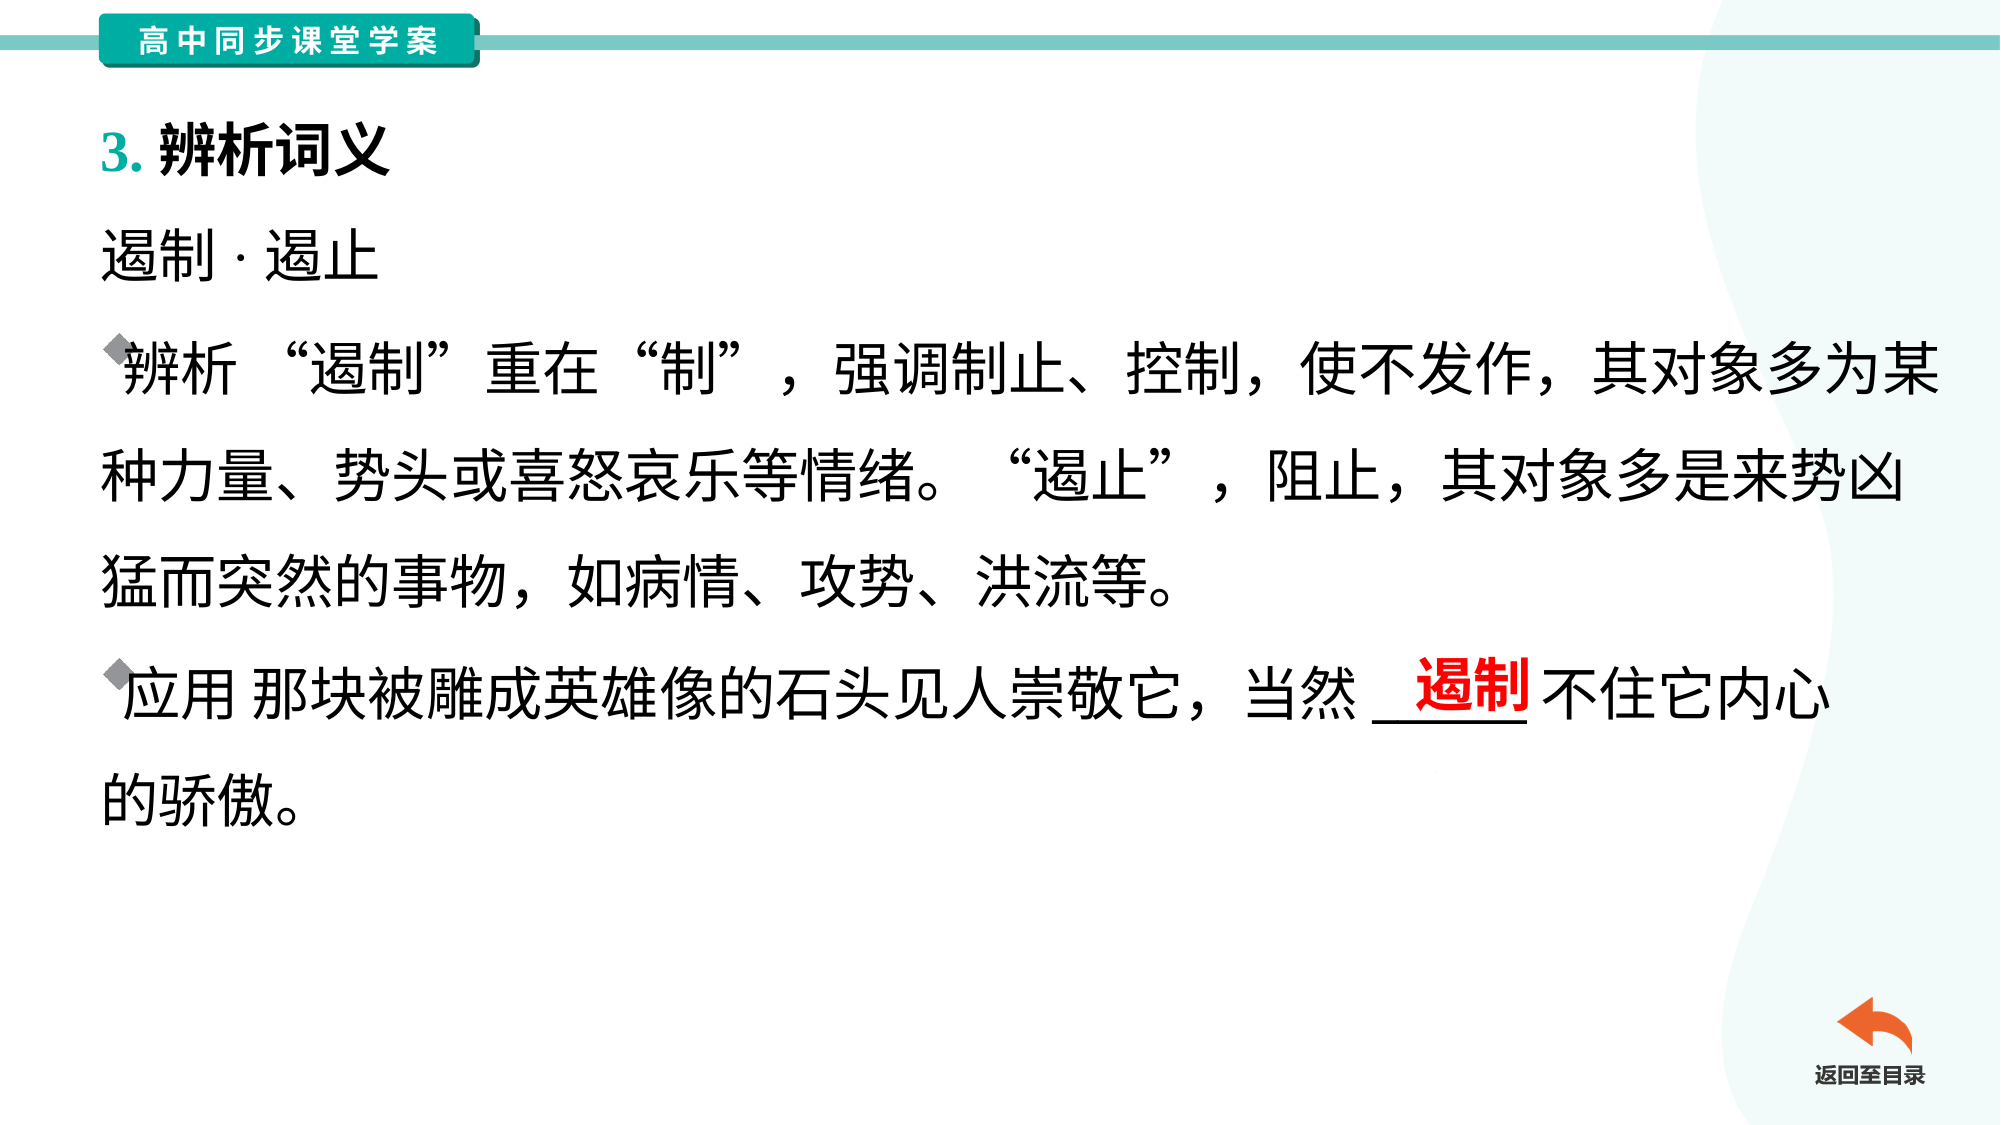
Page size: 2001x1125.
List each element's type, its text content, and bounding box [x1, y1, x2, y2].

text_box 3.辨析词义 遏制·遏止 [100, 76, 1899, 290]
text_box 遏制 [1393, 616, 1554, 719]
text_box 辨析 “遏制”重在“制”，强调制止、控制，使不发作，其对象多为某 种力量、势头或喜怒哀乐等情绪。“遏止”，阻止，其对象多是来势凶 猛而突然的事物，如病情、攻势、洪流等。 [100, 296, 1899, 616]
text_box 应用 那块被雕成英雄像的石头见人崇敬它，当然______不住它内心 的骄傲。 [100, 621, 1899, 834]
picture [0, 0, 2000, 1125]
